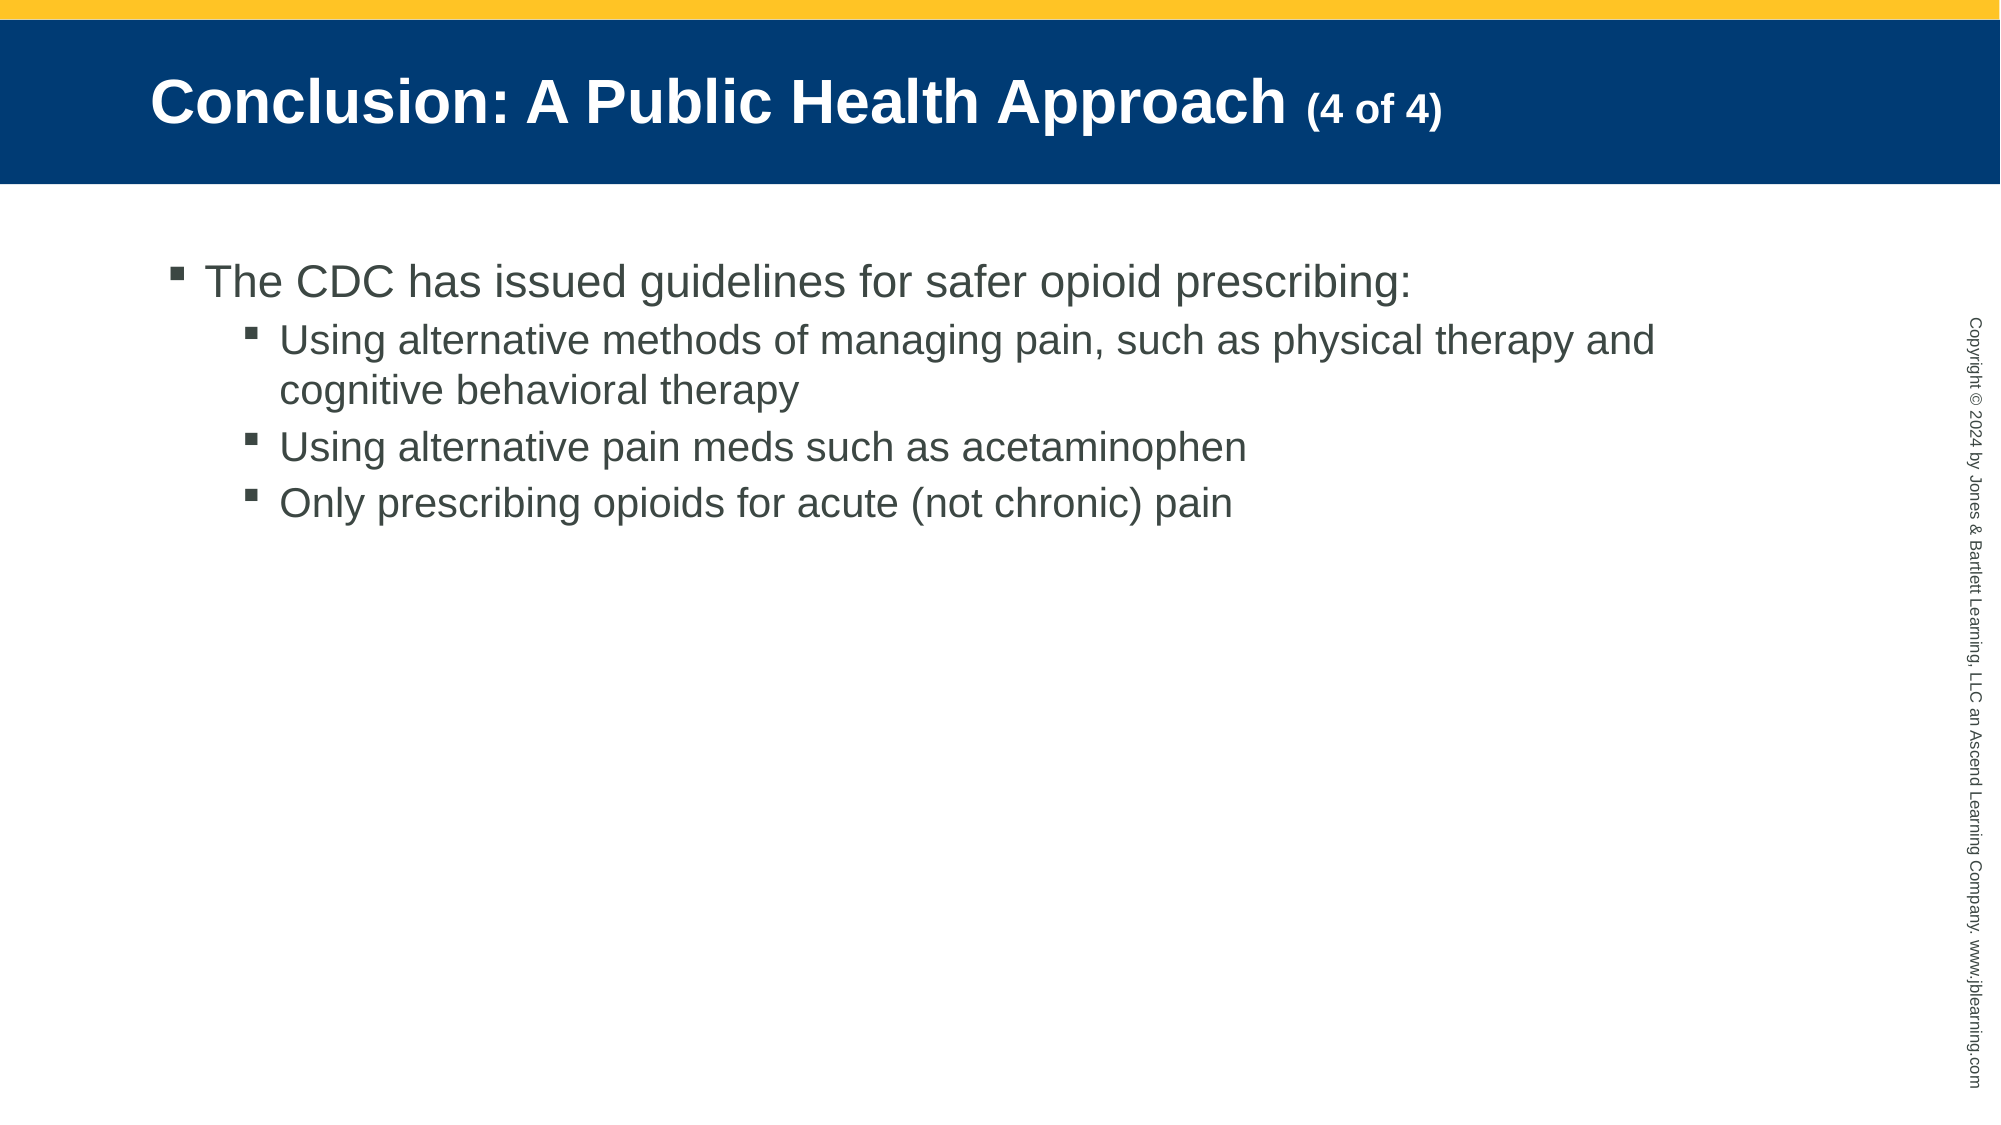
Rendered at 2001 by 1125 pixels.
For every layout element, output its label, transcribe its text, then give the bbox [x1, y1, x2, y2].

list The CDC has issued guidelines for safer opioid prescribing: Using alternative methods of managing pain, such as physical therapy and cognitive behavioral therapy Using alternative pain meds such as acetaminophen Only prescribing opioids for acute (not chronic) pain [151, 244, 1840, 1016]
title Conclusion: A Public Health Approach (4 of 4) [0, 19, 2000, 185]
